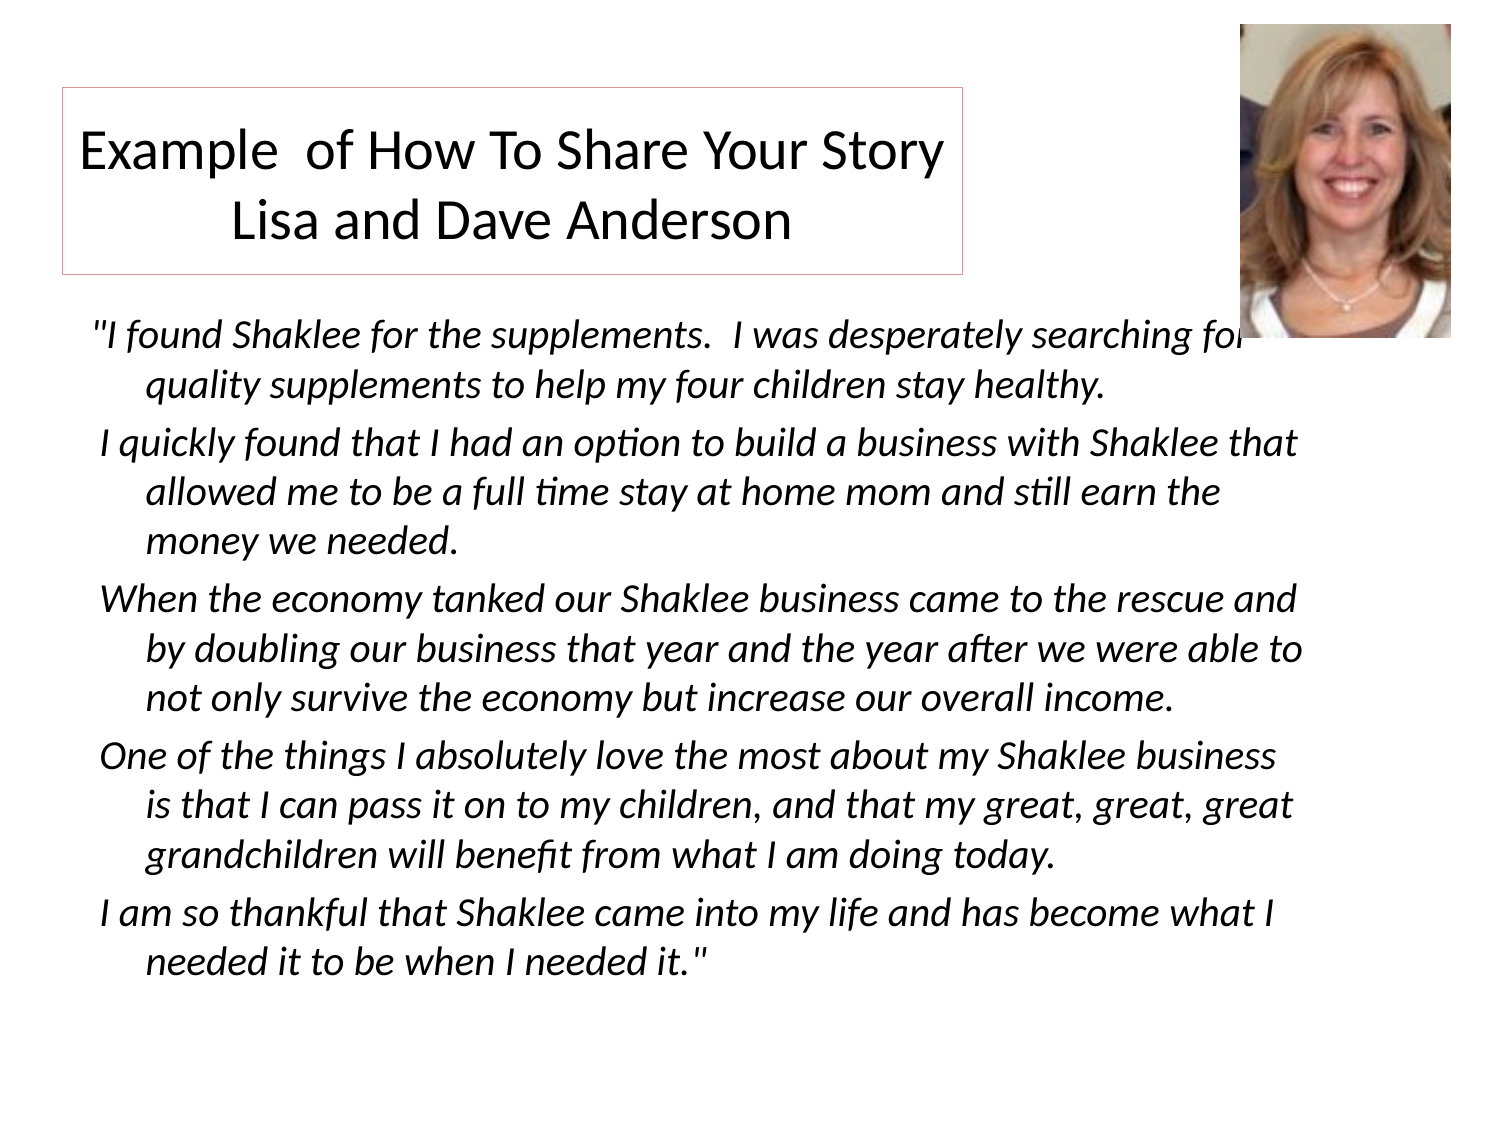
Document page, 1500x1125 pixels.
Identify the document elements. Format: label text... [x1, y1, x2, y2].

picture [1240, 24, 1451, 338]
title Example of How To Share Your Story Lisa and Dave Anderson [62, 87, 963, 275]
list "I found Shaklee for the supplements. I was desperately searching for quality supplements to help my four children stay healthy. I quickly found that I had an option to build a business with Shaklee that allowed me to be a full time stay at home mom and still earn the money we needed. When the economy tanked our Shaklee business came to the rescue and by doubling our business that year and the year after we were able to not only survive the economy but increase our overall income. One of the things I absolutely love the most about my Shaklee business is that I can pass it on to my children, and that my great, great, great grandchildren will benefit from what I am doing today. I am so thankful that Shaklee came into my life and has become what I needed it to be when I needed it." [75, 299, 1325, 1088]
